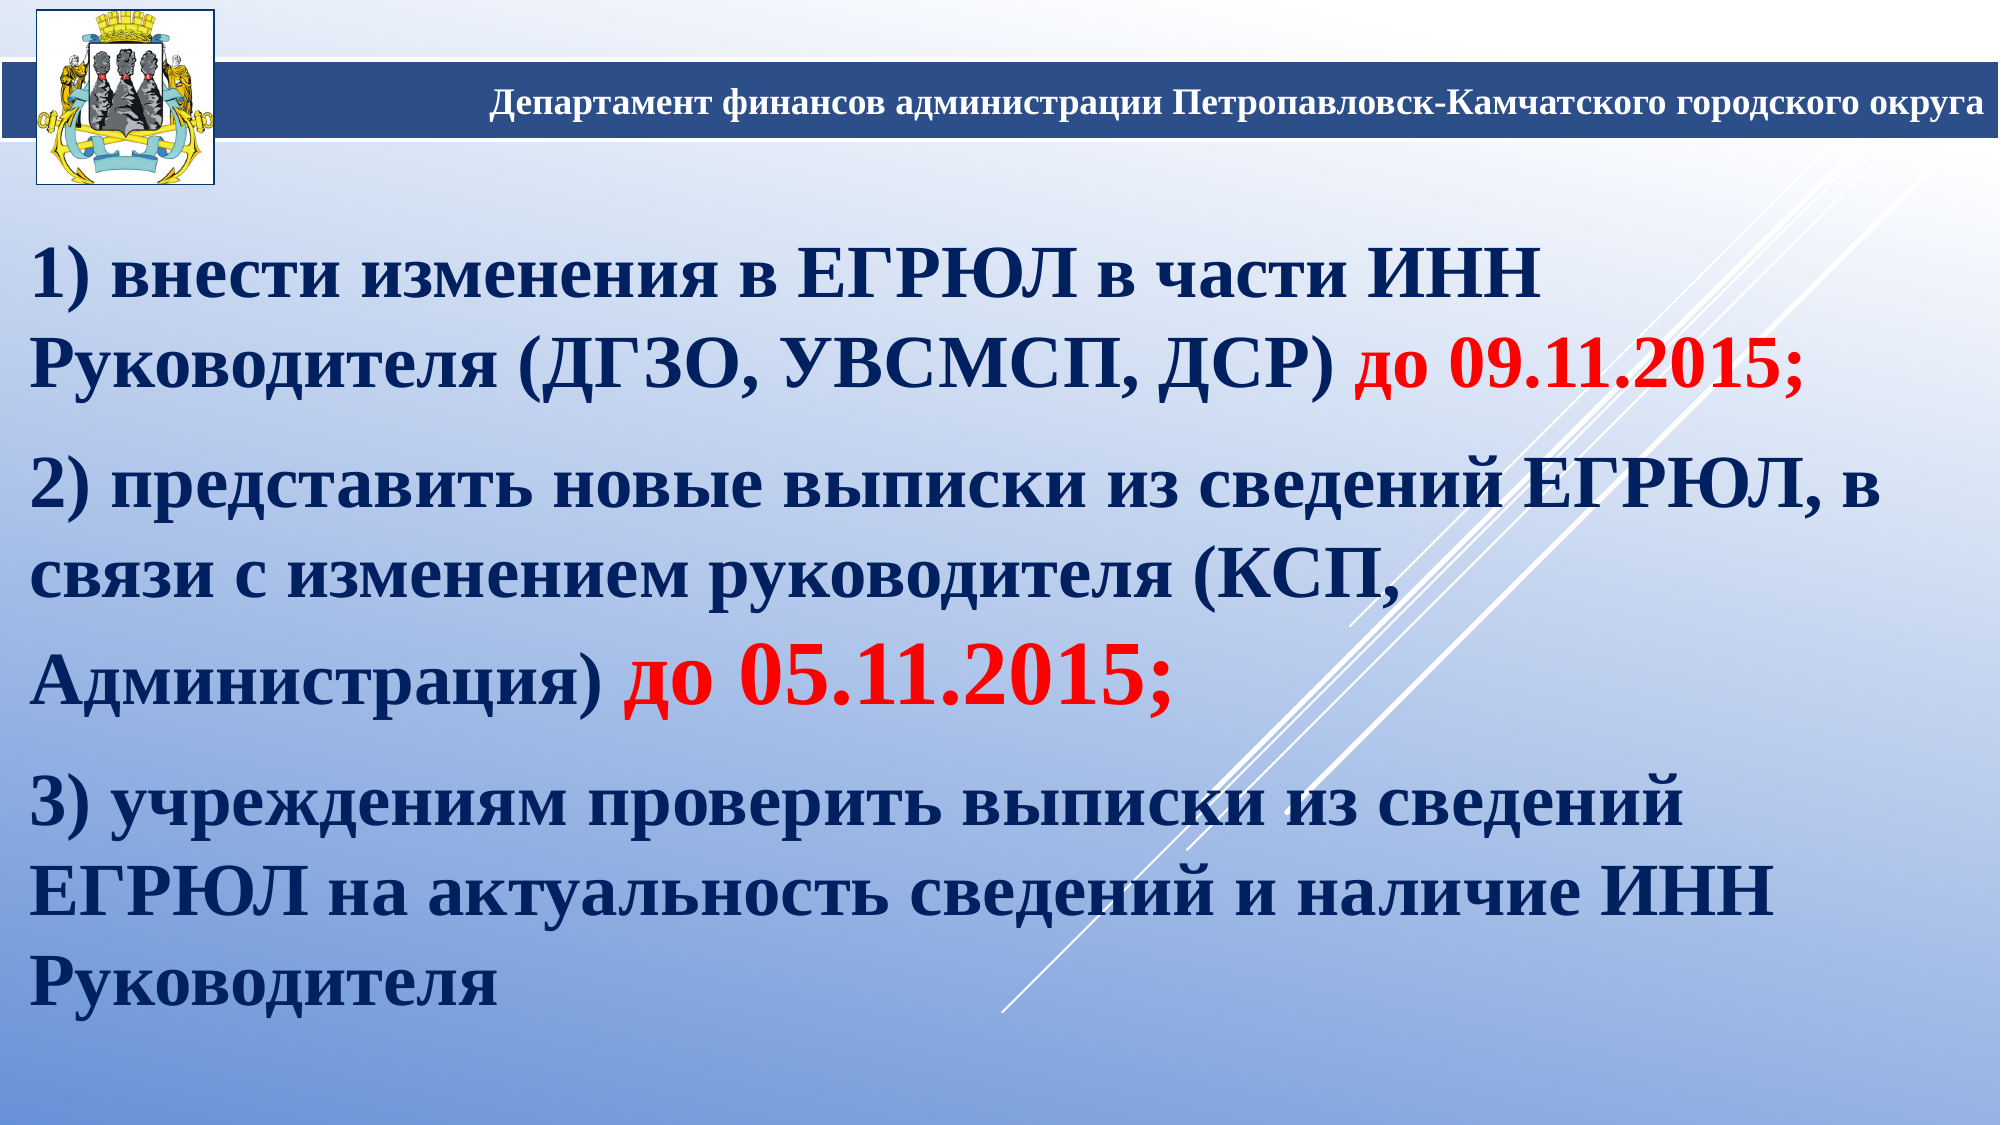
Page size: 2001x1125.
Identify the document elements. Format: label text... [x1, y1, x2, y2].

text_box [0, 10, 2000, 184]
text_box [0, 188, 2000, 1105]
subtitle 1) внести изменения в ЕГРЮЛ в части ИНН Руководителя (ДГЗО, УВСМСП, ДСР) до 09.11.2015; 2) представить новые выписки из сведений ЕГРЮЛ, в связи с изменением руководителя (КСП, Администрация) до 05.11.2015; 3) учреждениям проверить выписки из сведений ЕГРЮЛ на актуальность сведений и наличие ИНН Руководителя [14, 214, 1984, 1105]
